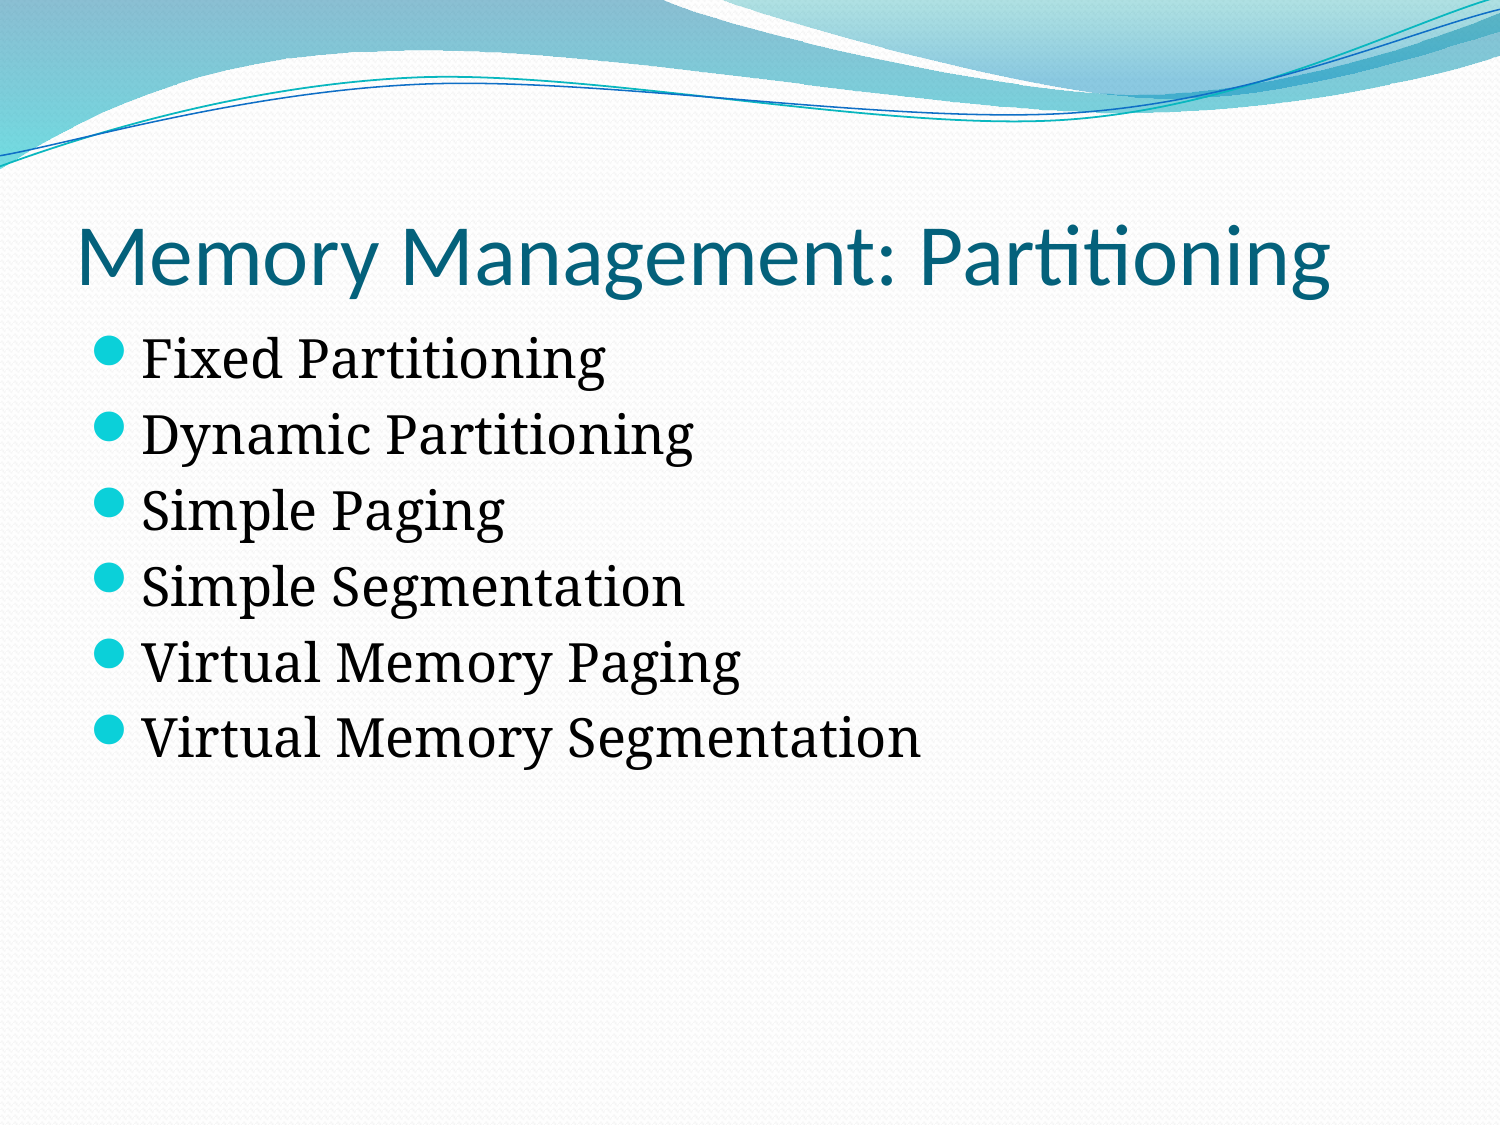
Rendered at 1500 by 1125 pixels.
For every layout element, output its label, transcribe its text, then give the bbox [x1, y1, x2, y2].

title Memory Management: Partitioning [75, 115, 1425, 303]
list Fixed Partitioning Dynamic Partitioning Simple Paging Simple Segmentation Virtual Memory Paging Virtual Memory Segmentation [75, 317, 1425, 1038]
